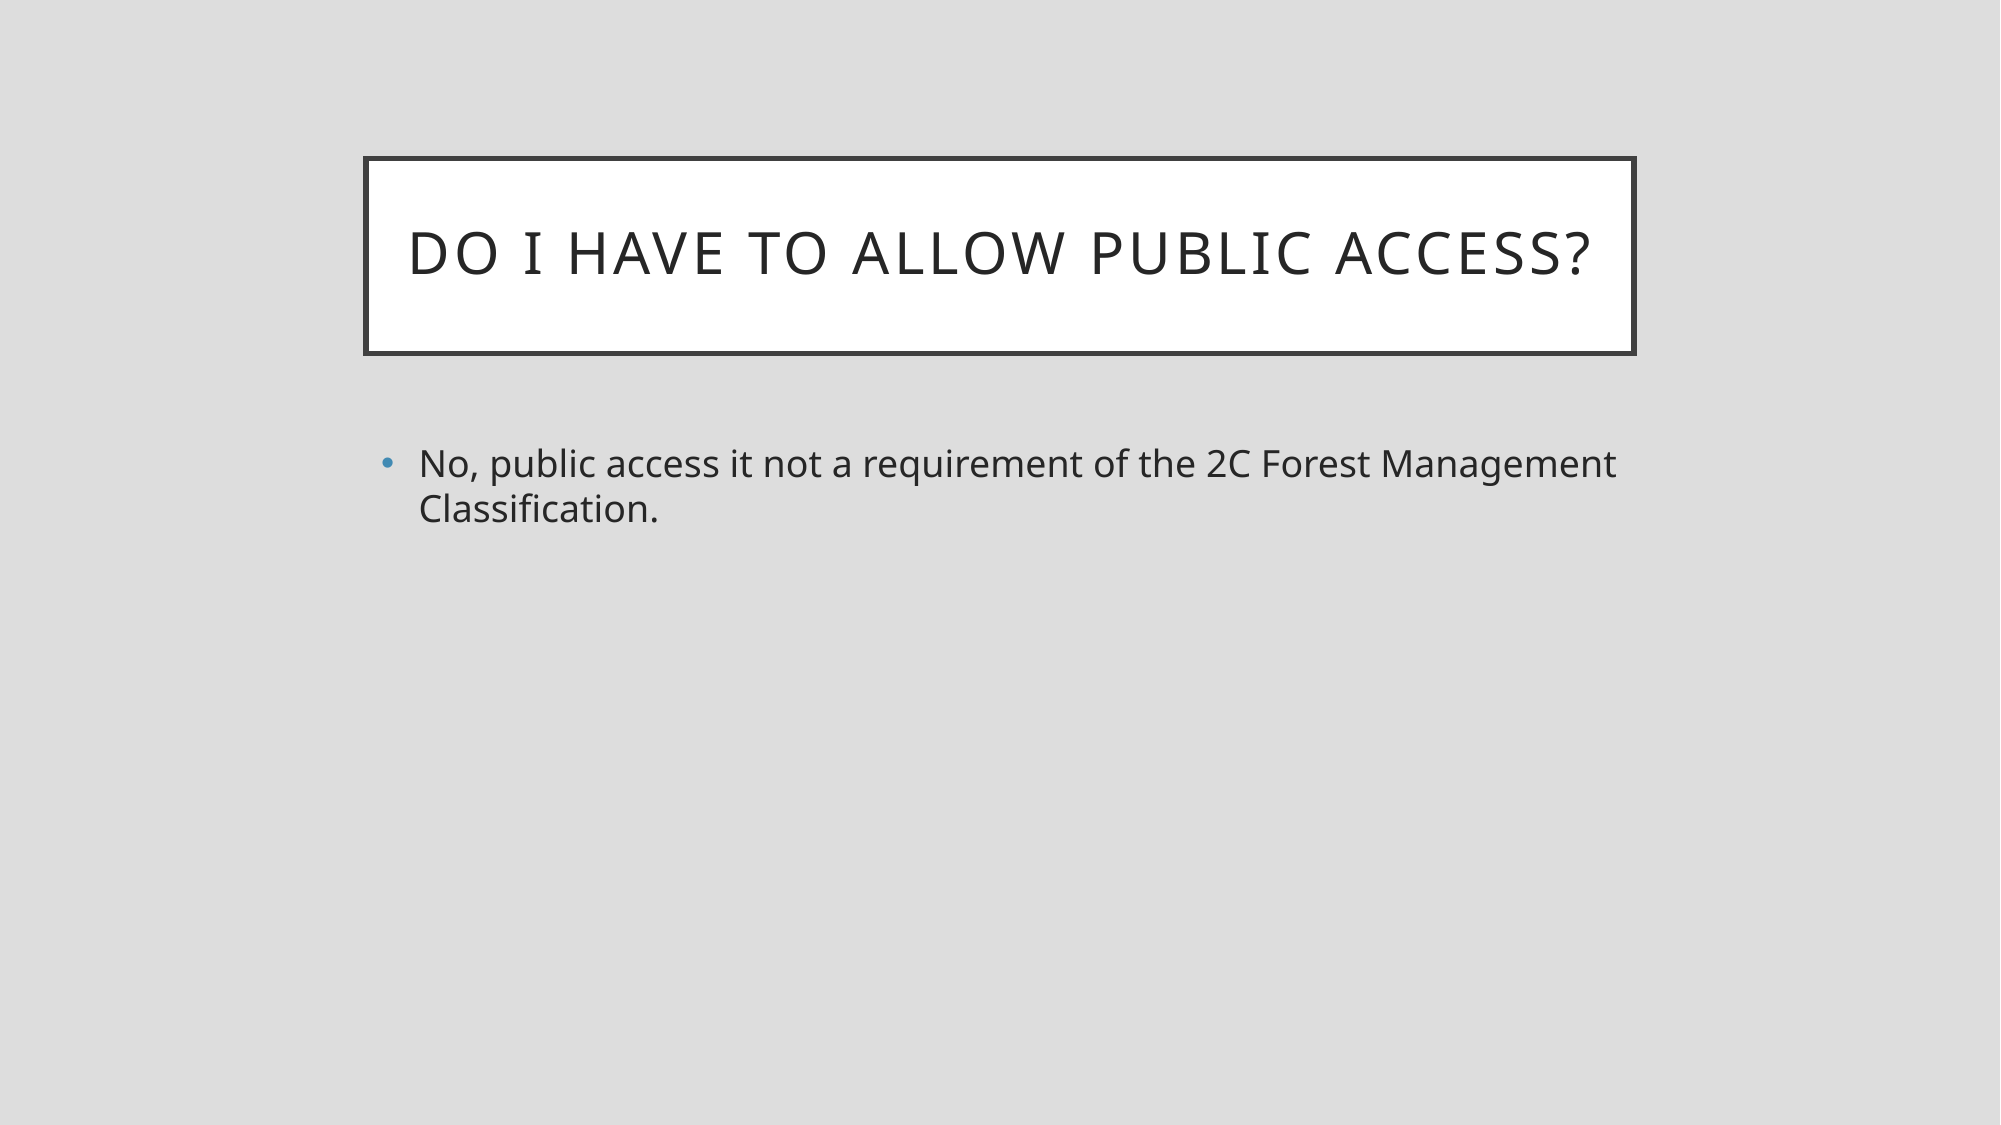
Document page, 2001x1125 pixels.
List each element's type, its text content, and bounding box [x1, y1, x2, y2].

title Do I have to allow public access? [363, 156, 1637, 356]
list No, public access it not a requirement of the 2C Forest Management Classification. [366, 432, 1634, 685]
